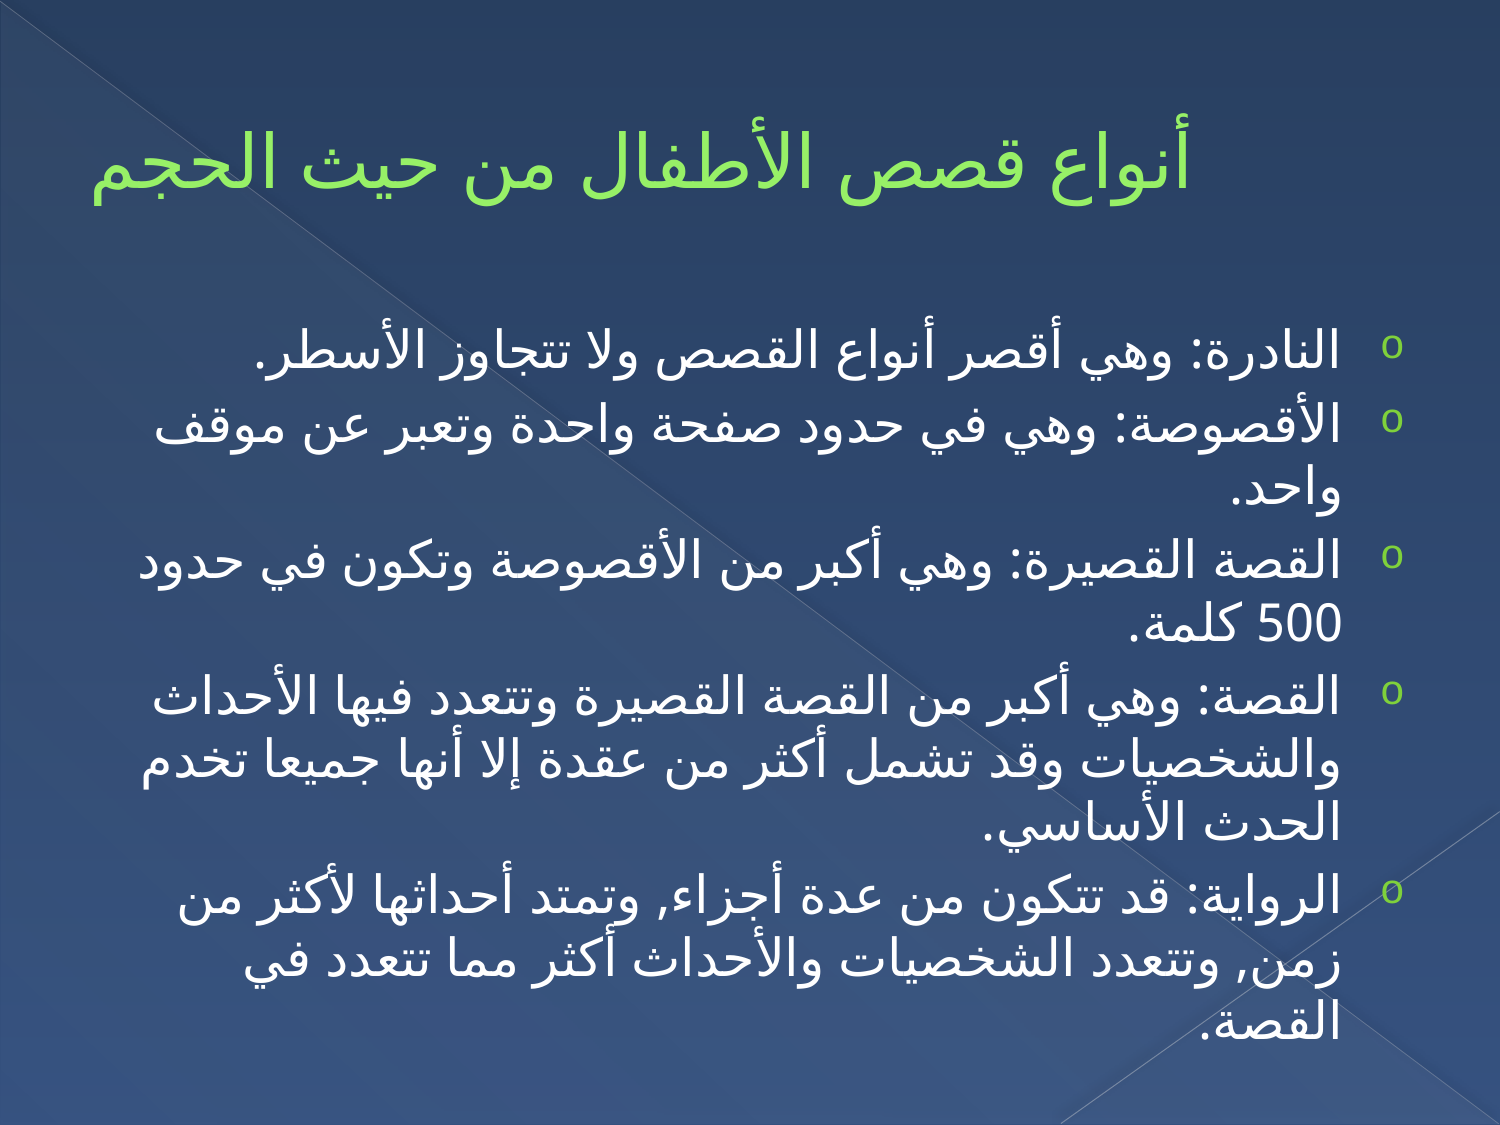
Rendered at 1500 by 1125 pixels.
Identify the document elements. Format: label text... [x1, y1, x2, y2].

list النادرة: وهي أقصر أنواع القصص ولا تتجاوز الأسطر. الأقصوصة: وهي في حدود صفحة واحدة وتعبر عن موقف واحد. القصة القصيرة: وهي أكبر من الأقصوصة وتكون في حدود 500 كلمة. القصة: وهي أكبر من القصة القصيرة وتتعدد فيها الأحداث والشخصيات وقد تشمل أكثر من عقدة إلا أنها جميعا تخدم الحدث الأساسي. الرواية: قد تتكون من عدة أجزاء, وتمتد أحداثها لأكثر من زمن, وتتعدد الشخصيات والأحداث أكثر مما تتعدد في القصة. [75, 308, 1425, 1059]
title أنواع قصص الأطفال من حيث الحجم [75, 43, 1425, 274]
